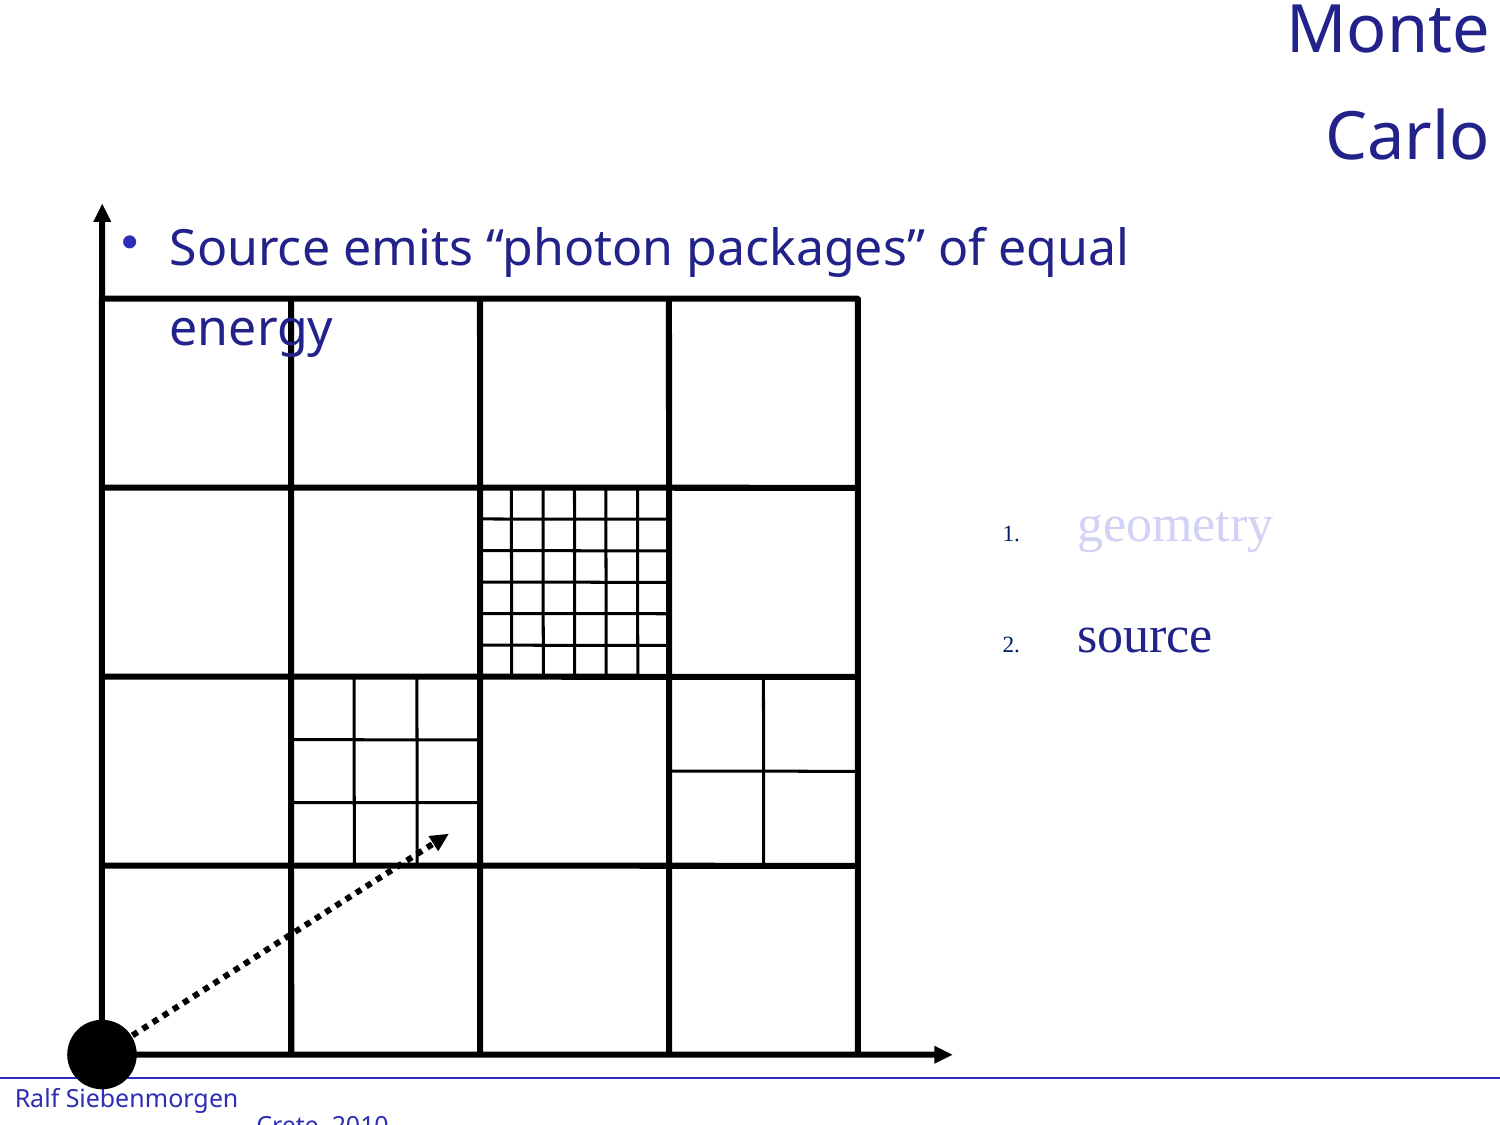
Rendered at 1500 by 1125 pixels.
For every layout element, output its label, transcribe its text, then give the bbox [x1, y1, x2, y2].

text_box geometry source [986, 464, 1429, 885]
text_box [512, 583, 543, 613]
text_box [544, 583, 574, 613]
text_box [670, 677, 763, 771]
text_box [512, 520, 543, 550]
text_box [481, 614, 511, 645]
text_box [292, 488, 480, 676]
text_box [355, 677, 480, 739]
text_box [606, 520, 637, 550]
text_box [670, 488, 858, 676]
text_box [355, 740, 417, 802]
text_box [481, 551, 511, 582]
text_box [544, 614, 574, 645]
text_box [101, 298, 291, 1055]
text_box [432, 833, 449, 846]
text_box [670, 866, 858, 1055]
text_box [638, 614, 669, 645]
text_box [607, 646, 637, 676]
text_box [575, 583, 606, 613]
text_box [418, 803, 480, 865]
text_box [638, 646, 669, 676]
text_box [544, 551, 574, 582]
text_box [481, 583, 511, 613]
text_box [512, 646, 543, 676]
text_box [575, 488, 605, 519]
text_box [481, 298, 858, 487]
text_box [638, 551, 669, 582]
text_box [670, 772, 763, 865]
text_box [638, 583, 669, 613]
text_box [512, 551, 543, 582]
text_box [575, 614, 606, 645]
text_box [764, 677, 858, 771]
text_box [575, 551, 637, 582]
text_box [481, 488, 511, 550]
text_box [606, 488, 637, 519]
text_box [544, 488, 574, 519]
text_box [292, 298, 480, 487]
text_box [607, 583, 637, 613]
text_box [638, 488, 669, 519]
text_box [481, 866, 669, 1055]
text_box [544, 646, 574, 676]
text_box [512, 614, 543, 645]
text_box [355, 803, 417, 865]
text_box [607, 614, 637, 645]
text_box [96, 203, 105, 299]
text_box [575, 520, 605, 550]
text_box [544, 520, 574, 550]
text_box [512, 488, 543, 519]
text_box [418, 740, 480, 802]
text_box [857, 1048, 953, 1061]
text_box [292, 803, 354, 865]
text_box [481, 646, 511, 676]
text_box [292, 866, 480, 1055]
text_box [292, 677, 354, 739]
text_box [292, 740, 354, 802]
text_box Source emits “photon packages” of equal energy [105, 190, 1300, 293]
text_box [575, 646, 606, 676]
text_box [67, 1020, 137, 1089]
text_box [638, 520, 669, 550]
text_box [764, 772, 858, 865]
text_box Monte Carlo [1127, 0, 1491, 126]
text_box [481, 677, 669, 865]
